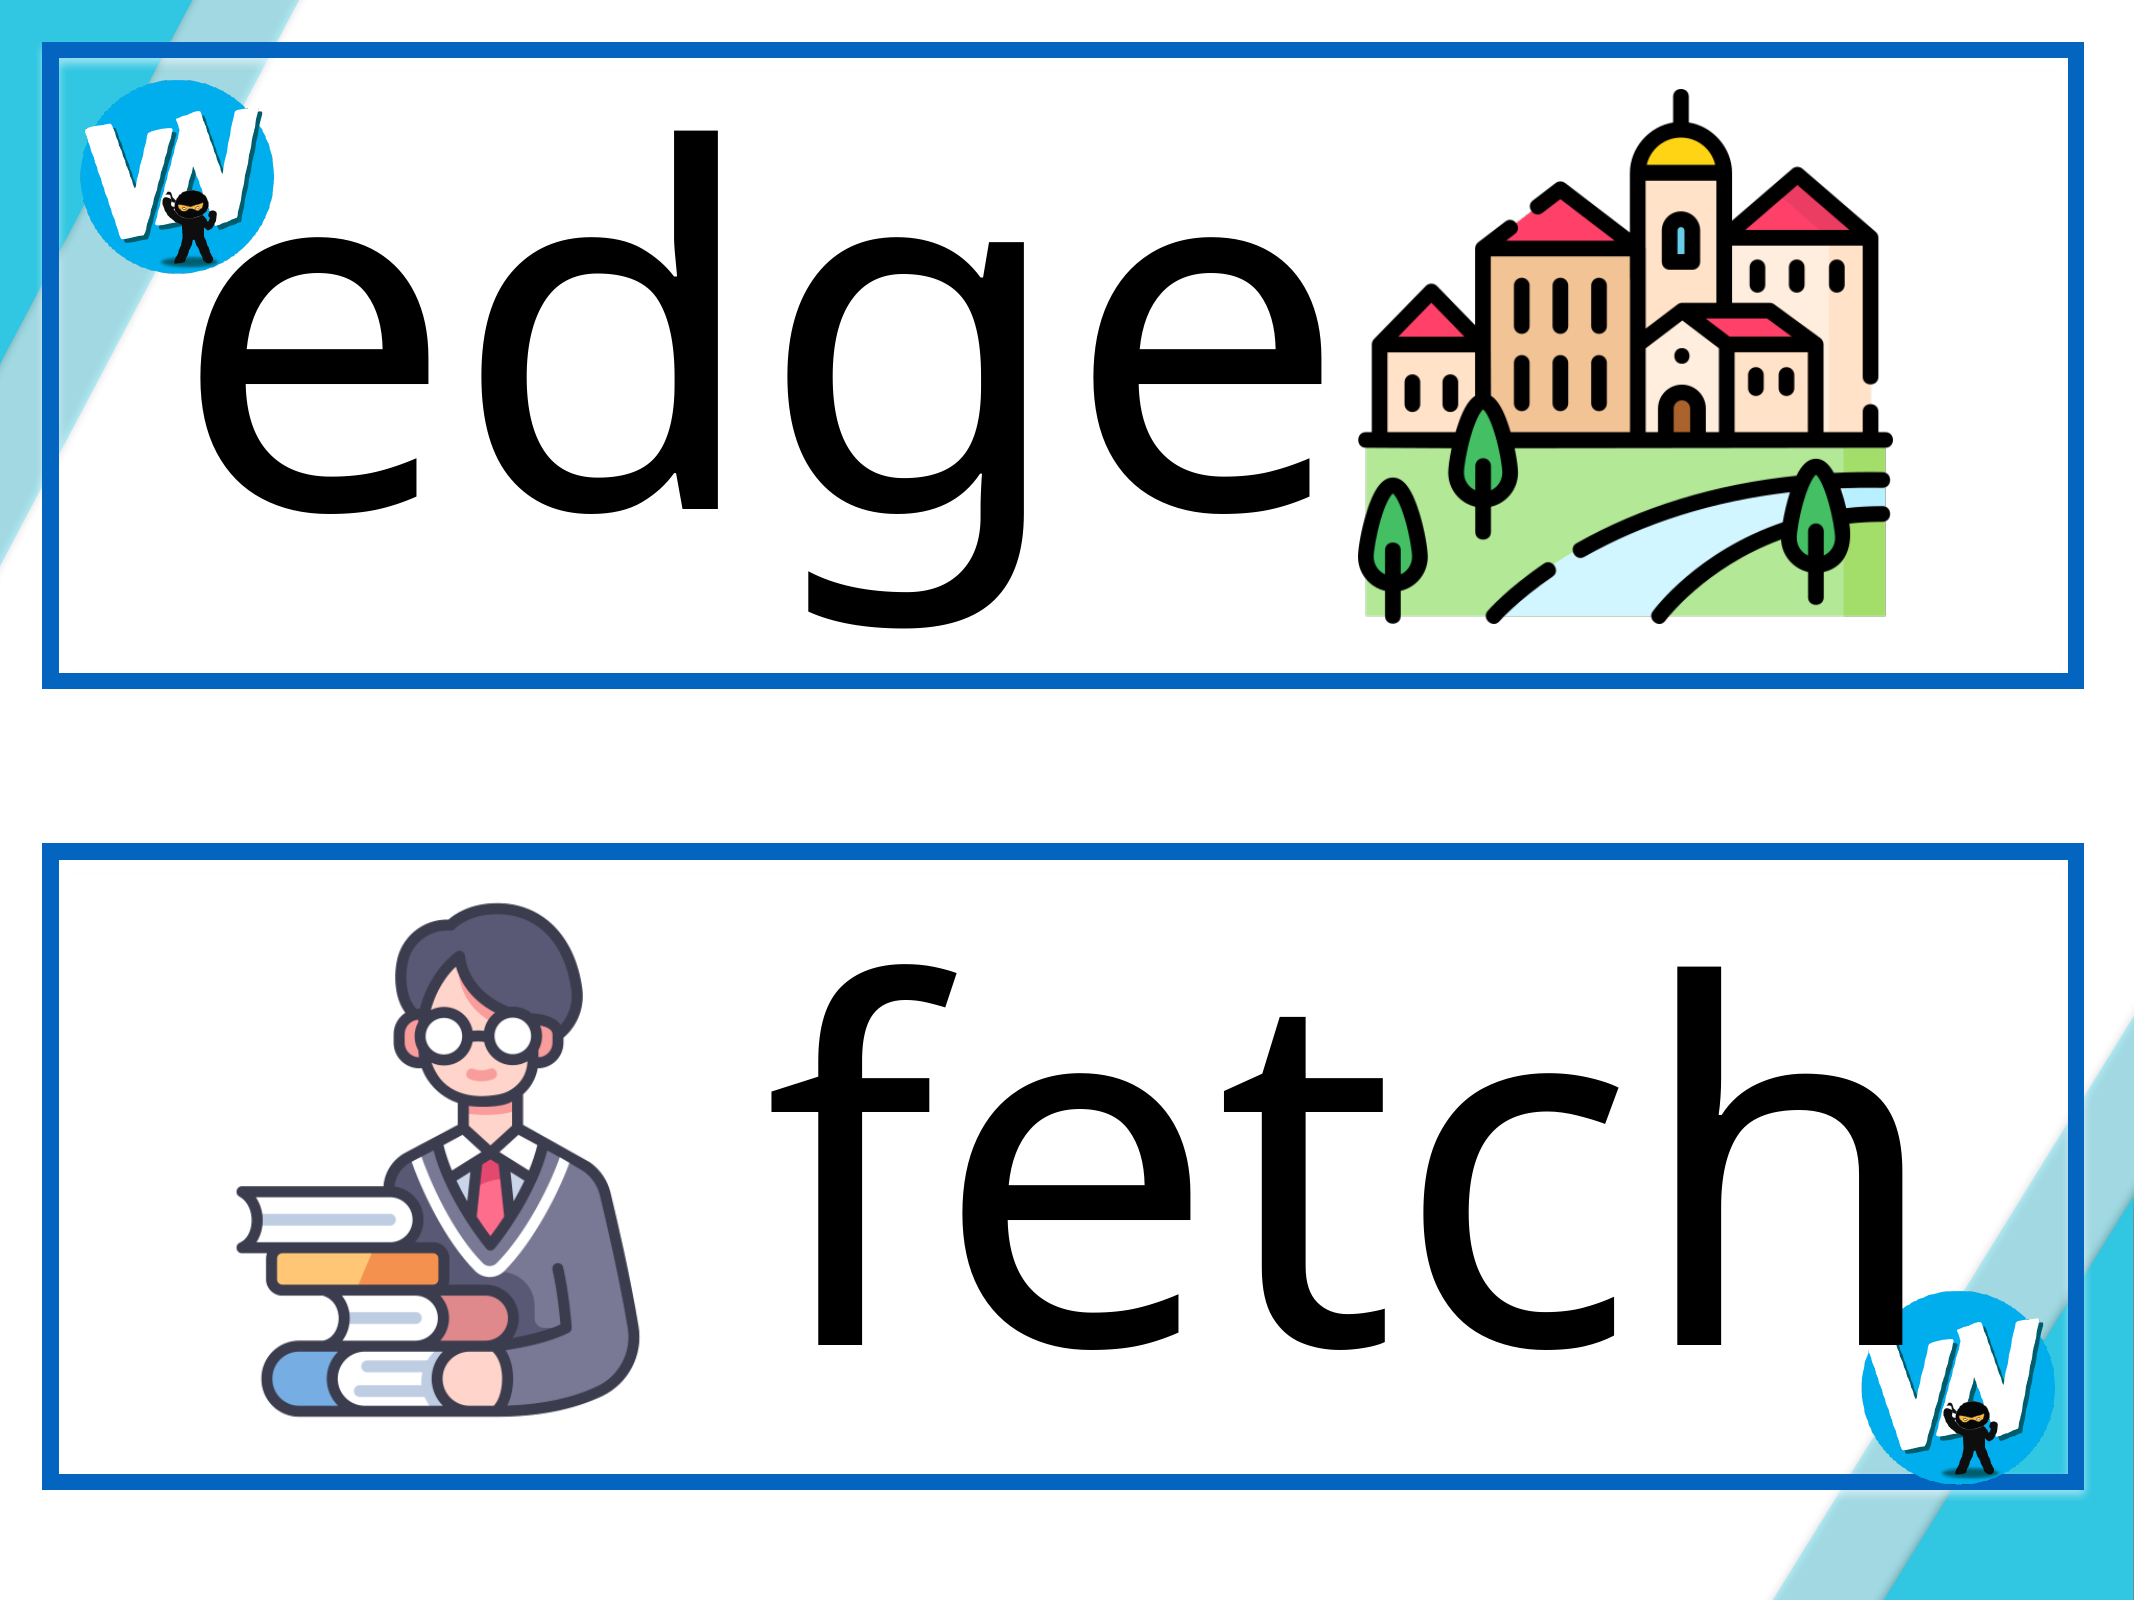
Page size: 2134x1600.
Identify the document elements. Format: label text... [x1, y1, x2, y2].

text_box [1963, 235, 2134, 1600]
picture [1837, 1288, 2080, 1488]
text_box [90, 851, 1833, 1483]
picture [170, 892, 705, 1427]
picture [57, 77, 299, 278]
text_box fetch [499, 839, 1956, 1454]
text_box [90, 50, 2076, 681]
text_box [0, 0, 81, 1497]
text_box edge [165, 3, 1356, 618]
picture [1358, 89, 1893, 624]
